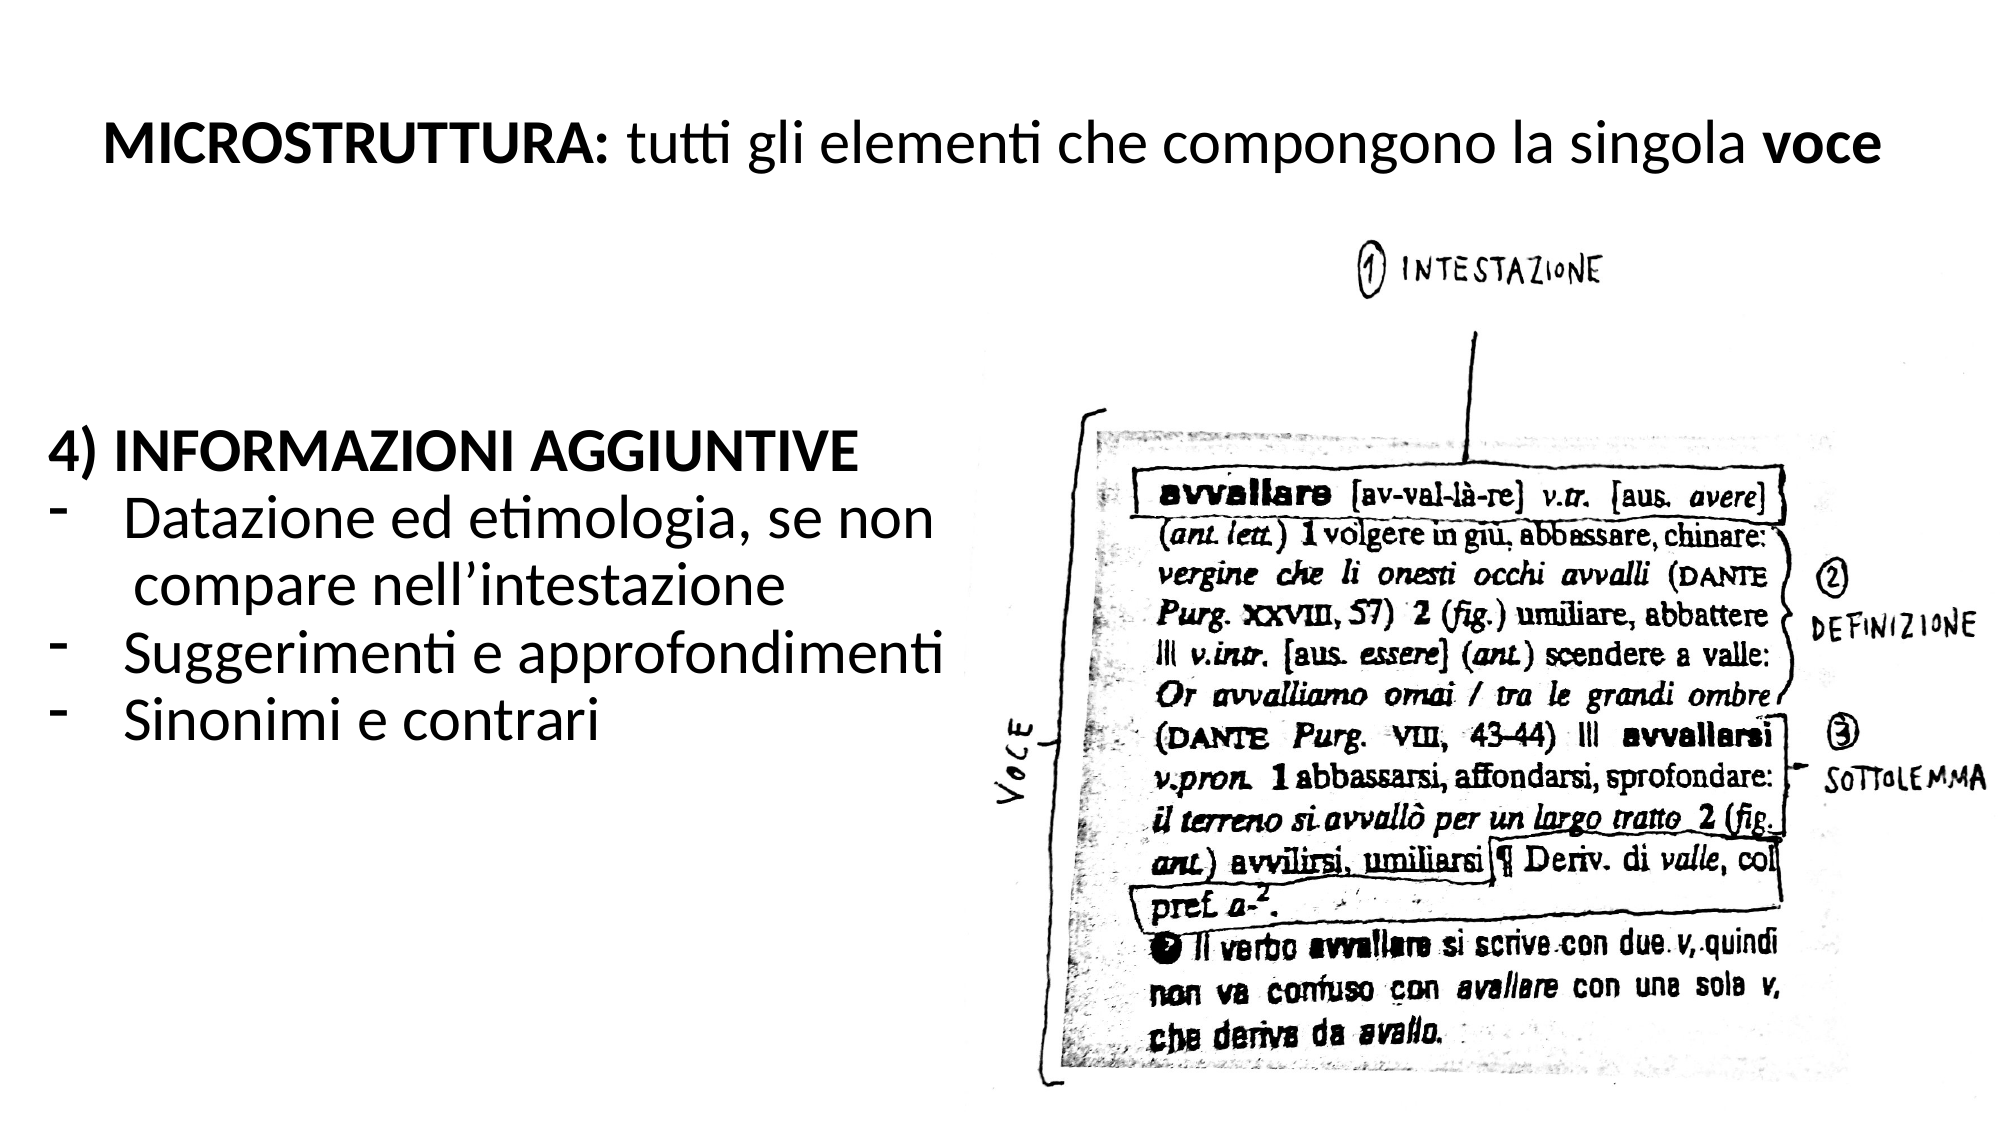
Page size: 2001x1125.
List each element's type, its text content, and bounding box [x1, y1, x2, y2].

text_box 4) INFORMAZIONI AGGIUNTIVE Datazione ed etimologia, se non compare nell’intestazione Suggerimenti e approfondimenti Sinonimi e contrari [33, 261, 964, 910]
text_box MICROSTRUTTURA: tutti gli elementi che compongono la singola voce [47, 80, 1938, 207]
picture [964, 229, 2000, 1112]
